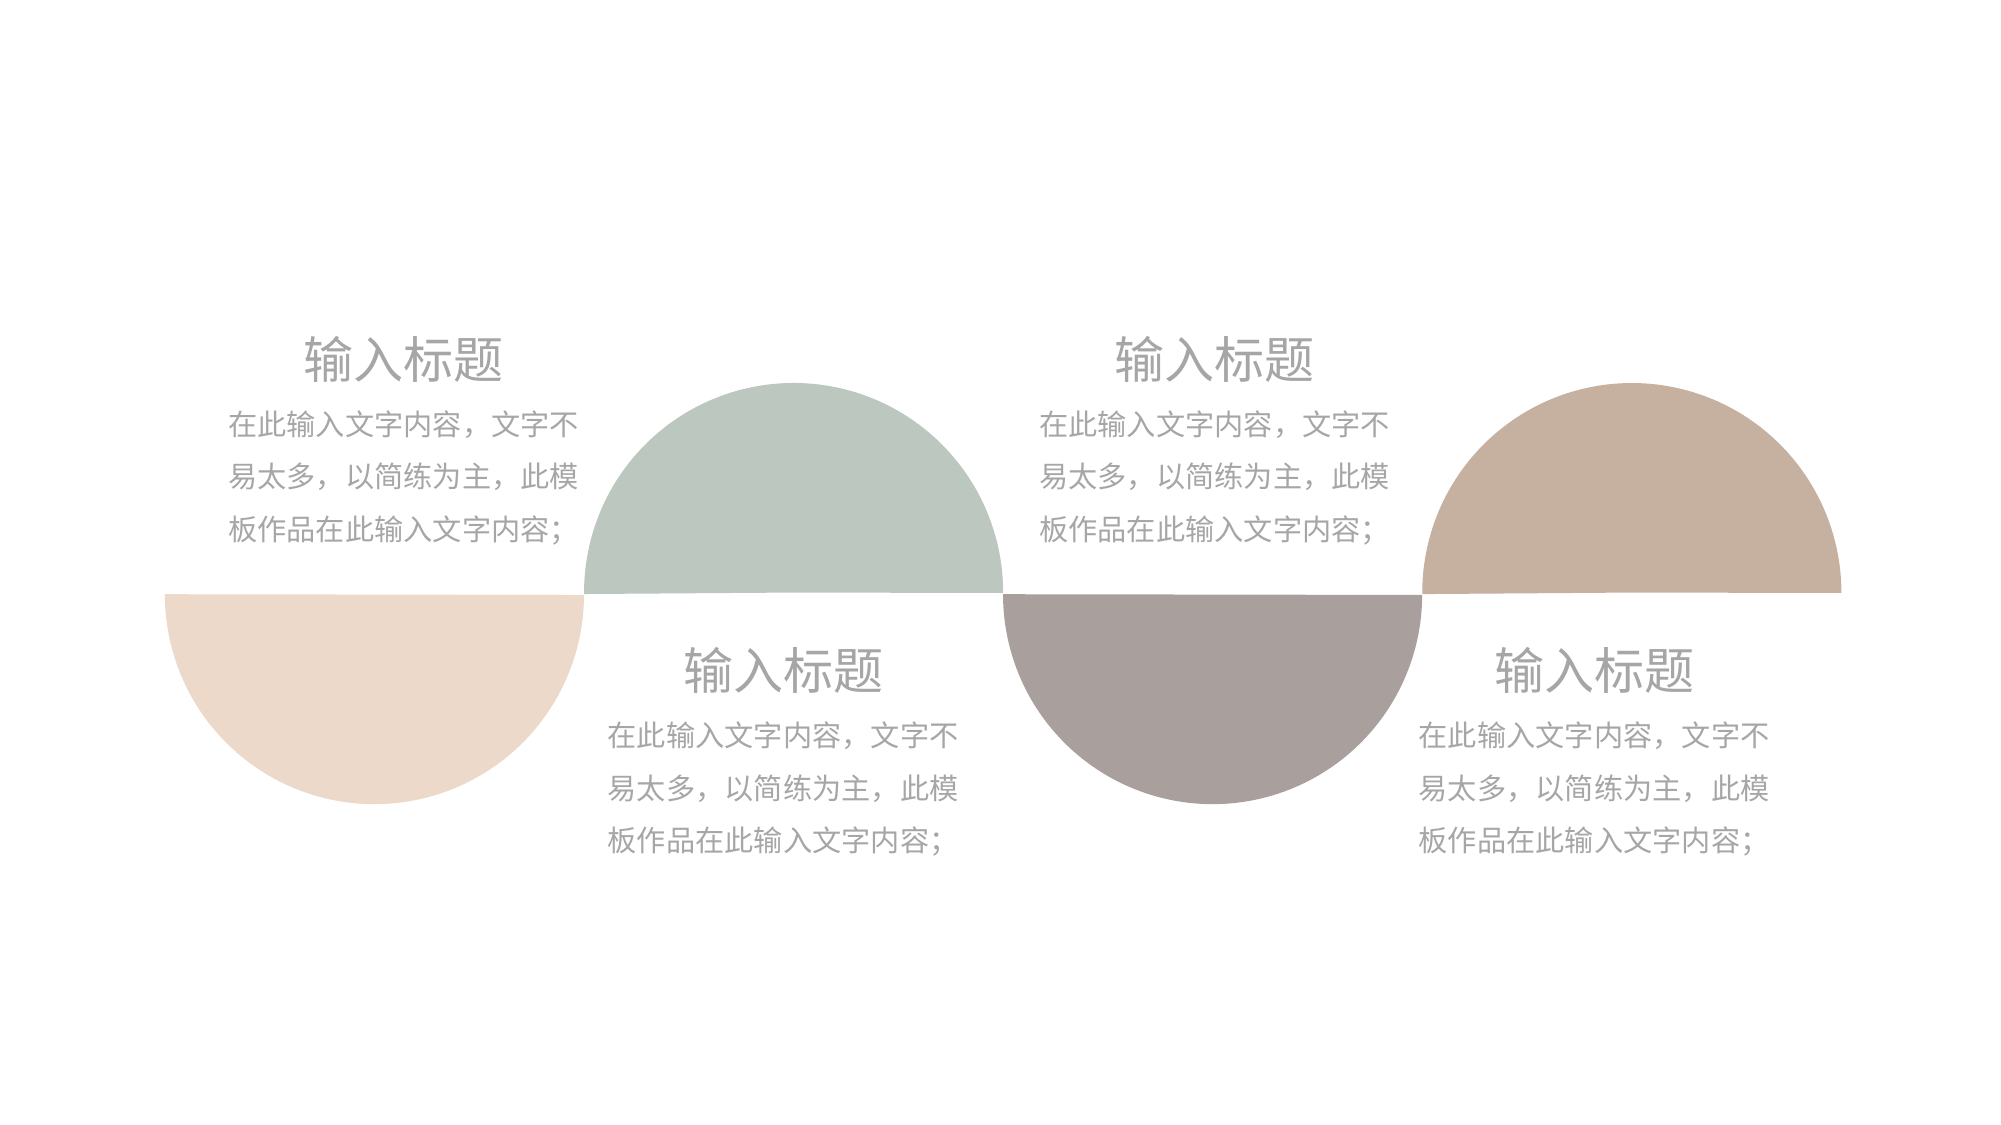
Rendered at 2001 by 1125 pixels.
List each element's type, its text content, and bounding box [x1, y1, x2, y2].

text_box 输入标题 [288, 320, 519, 382]
text_box 输入标题 [1099, 320, 1330, 382]
text_box 在此输入文字内容，文字不易太多，以简练为主，此模板作品在此输入文字内容； [583, 805, 983, 865]
text_box 在此输入文字内容，文字不易太多，以简练为主，此模板作品在此输入文字内容； [1395, 805, 1794, 865]
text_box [164, 382, 1842, 805]
